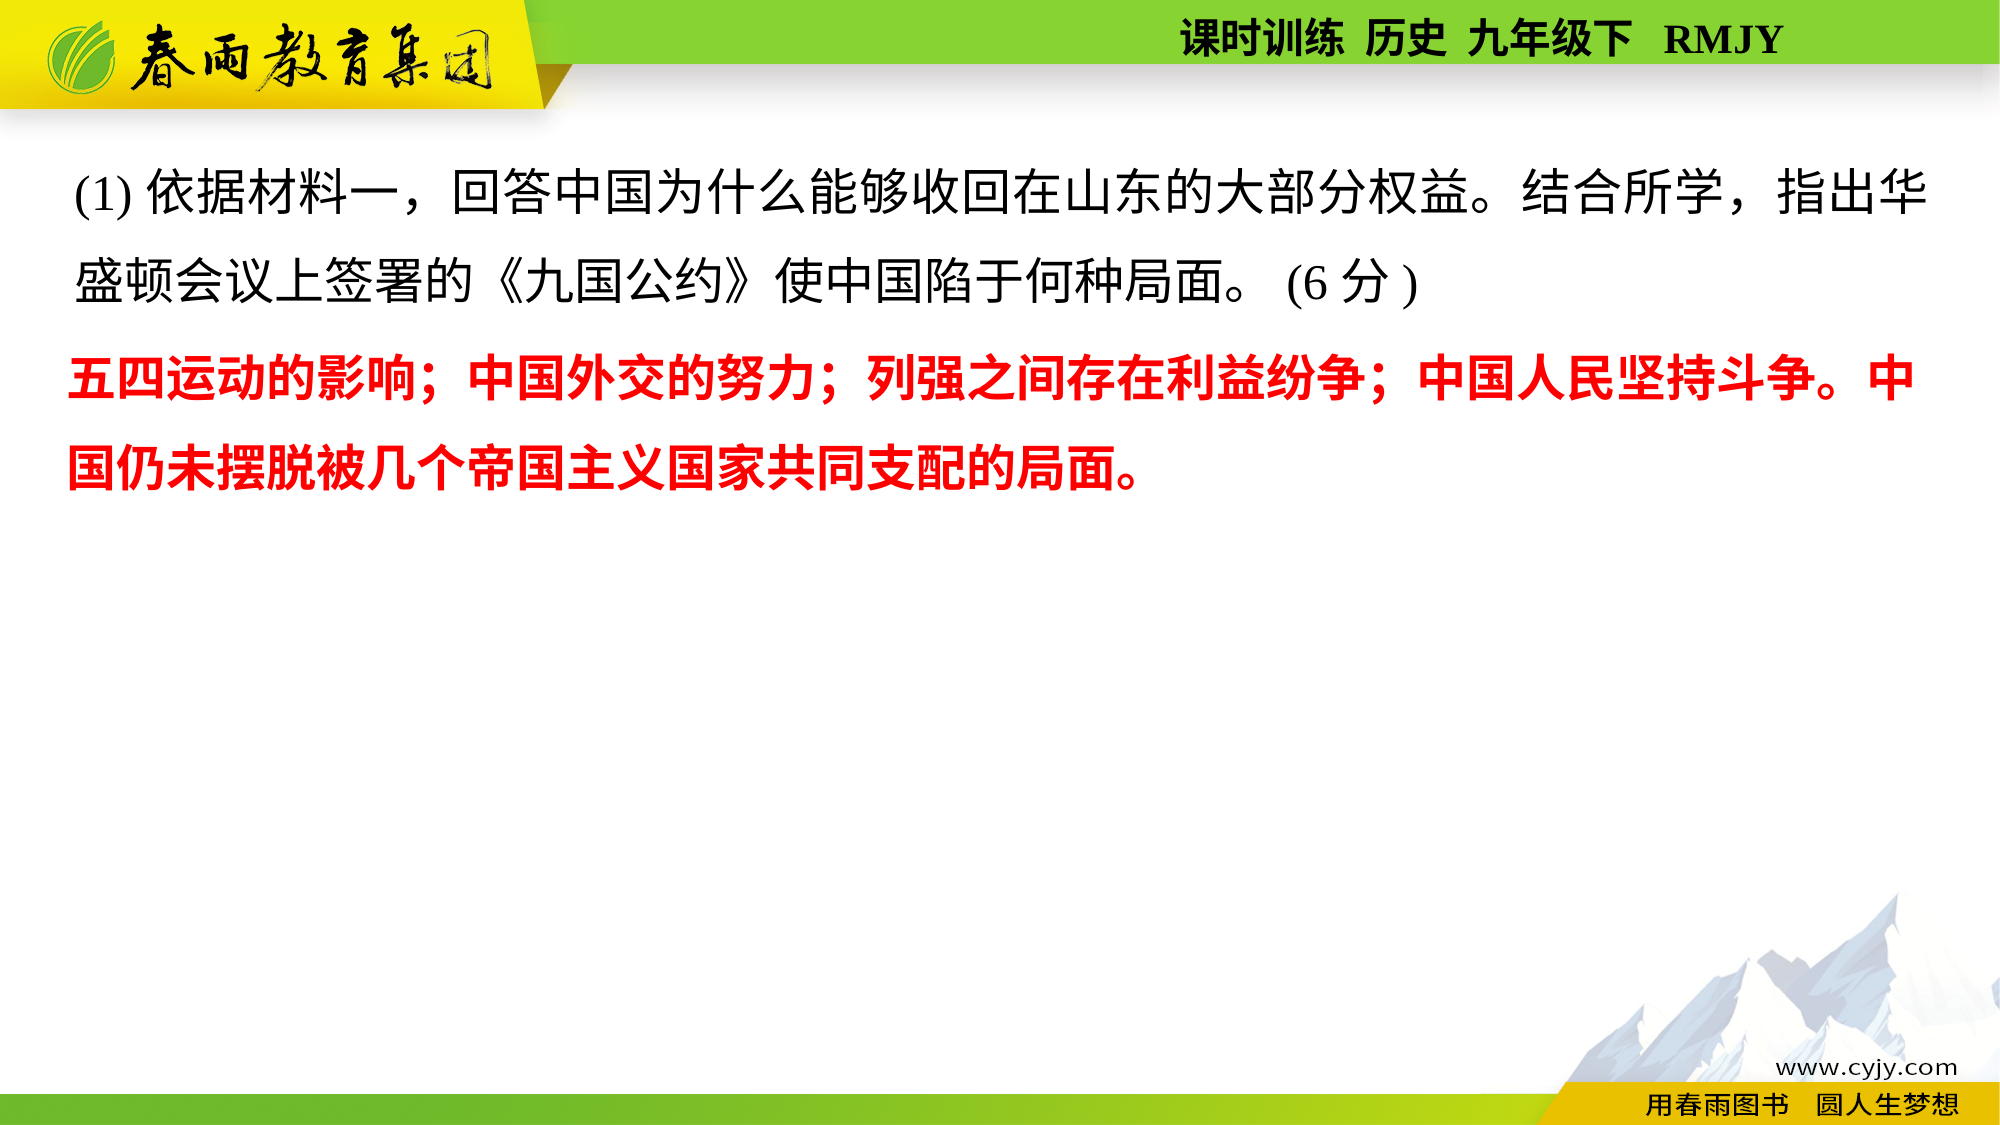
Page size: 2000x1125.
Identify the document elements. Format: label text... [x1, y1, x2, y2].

picture [0, 0, 2000, 1125]
list (1)依据材料一，回答中国为什么能够收回在山东的大部分权益。结合所学，指出华盛顿会议上签署的《九国公约》使中国陷于何种局面。(6分) [59, 122, 1944, 308]
text_box 五四运动的影响；中国外交的努力；列强之间存在利益纷争；中国人民坚持斗争。中国仍未摆脱被几个帝国主义国家共同支配的局面。 [51, 308, 1961, 504]
